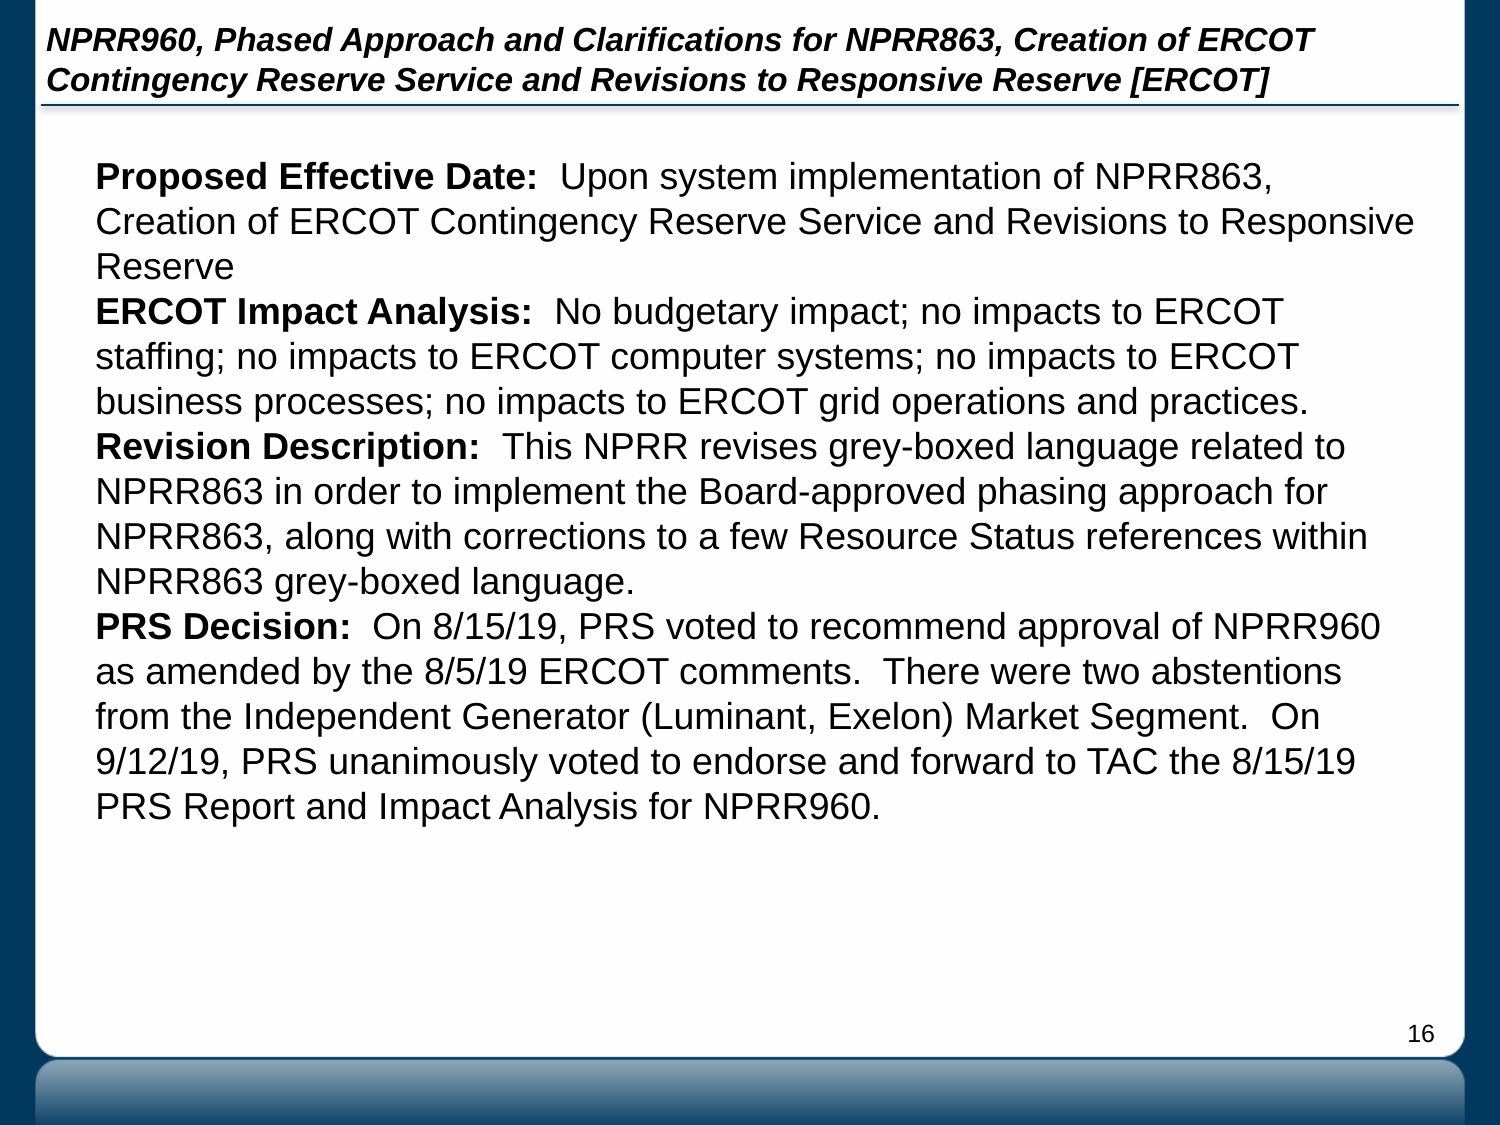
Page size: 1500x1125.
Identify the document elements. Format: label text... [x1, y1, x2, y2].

text_box Proposed Effective Date: Upon system implementation of NPRR863, Creation of ERCOT Contingency Reserve Service and Revisions to Responsive Reserve ERCOT Impact Analysis: No budgetary impact; no impacts to ERCOT staffing; no impacts to ERCOT computer systems; no impacts to ERCOT business processes; no impacts to ERCOT grid operations and practices. Revision Description: This NPRR revises grey-boxed language related to NPRR863 in order to implement the Board-approved phasing approach for NPRR863, along with corrections to a few Resource Status references within NPRR863 grey-boxed language. PRS Decision: On 8/15/19, PRS voted to recommend approval of NPRR960 as amended by the 8/5/19 ERCOT comments. There were two abstentions from the Independent Generator (Luminant, Exelon) Market Segment. On 9/12/19, PRS unanimously voted to endorse and forward to TAC the 8/15/19 PRS Report and Impact Analysis for NPRR960. [80, 144, 1435, 834]
title NPRR960, Phased Approach and Clarifications for NPRR863, Creation of ERCOT Contingency Reserve Service and Revisions to Responsive Reserve [ERCOT] [31, 20, 1464, 97]
picture [35, 0, 1465, 1125]
